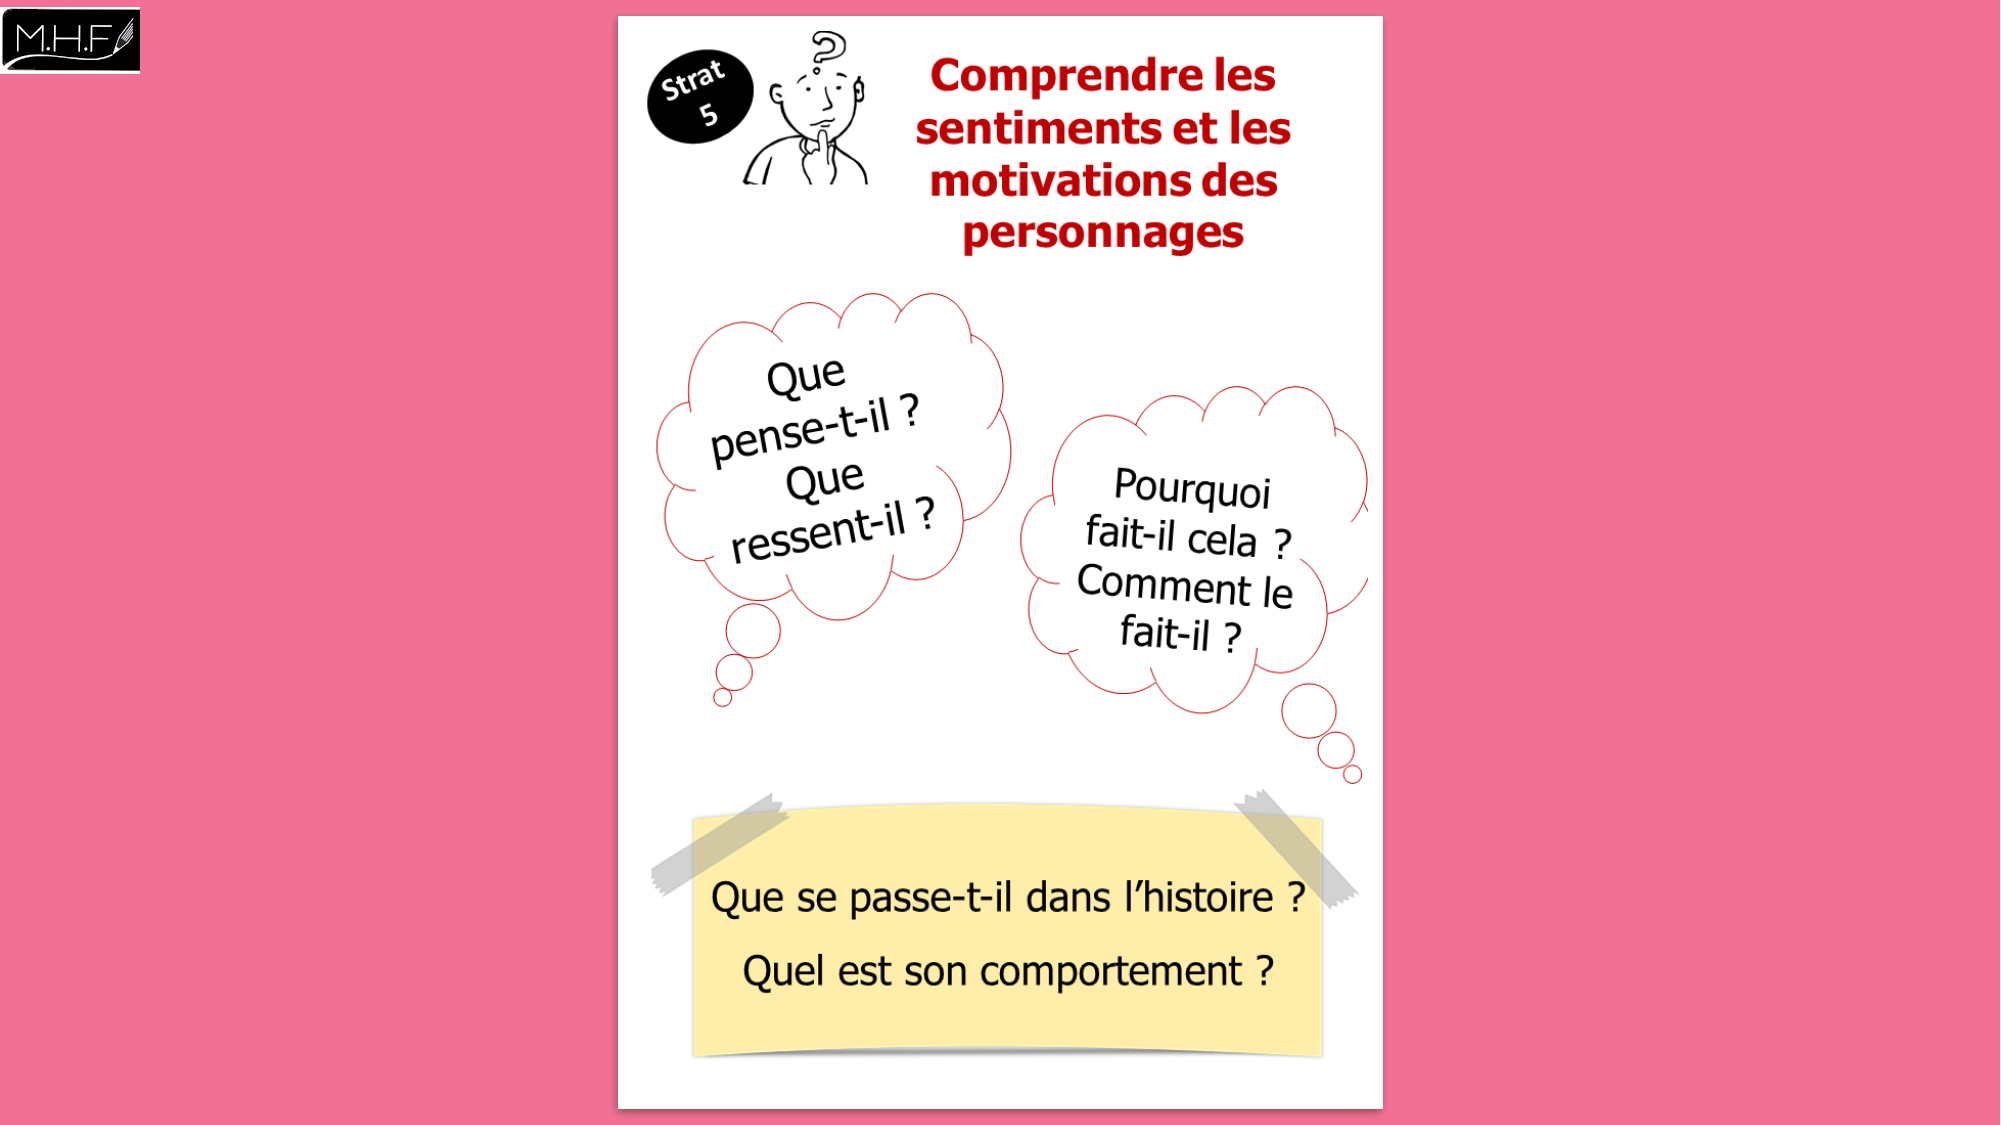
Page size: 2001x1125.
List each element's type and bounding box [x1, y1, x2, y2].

picture [631, 30, 1368, 1094]
picture [0, 7, 140, 74]
